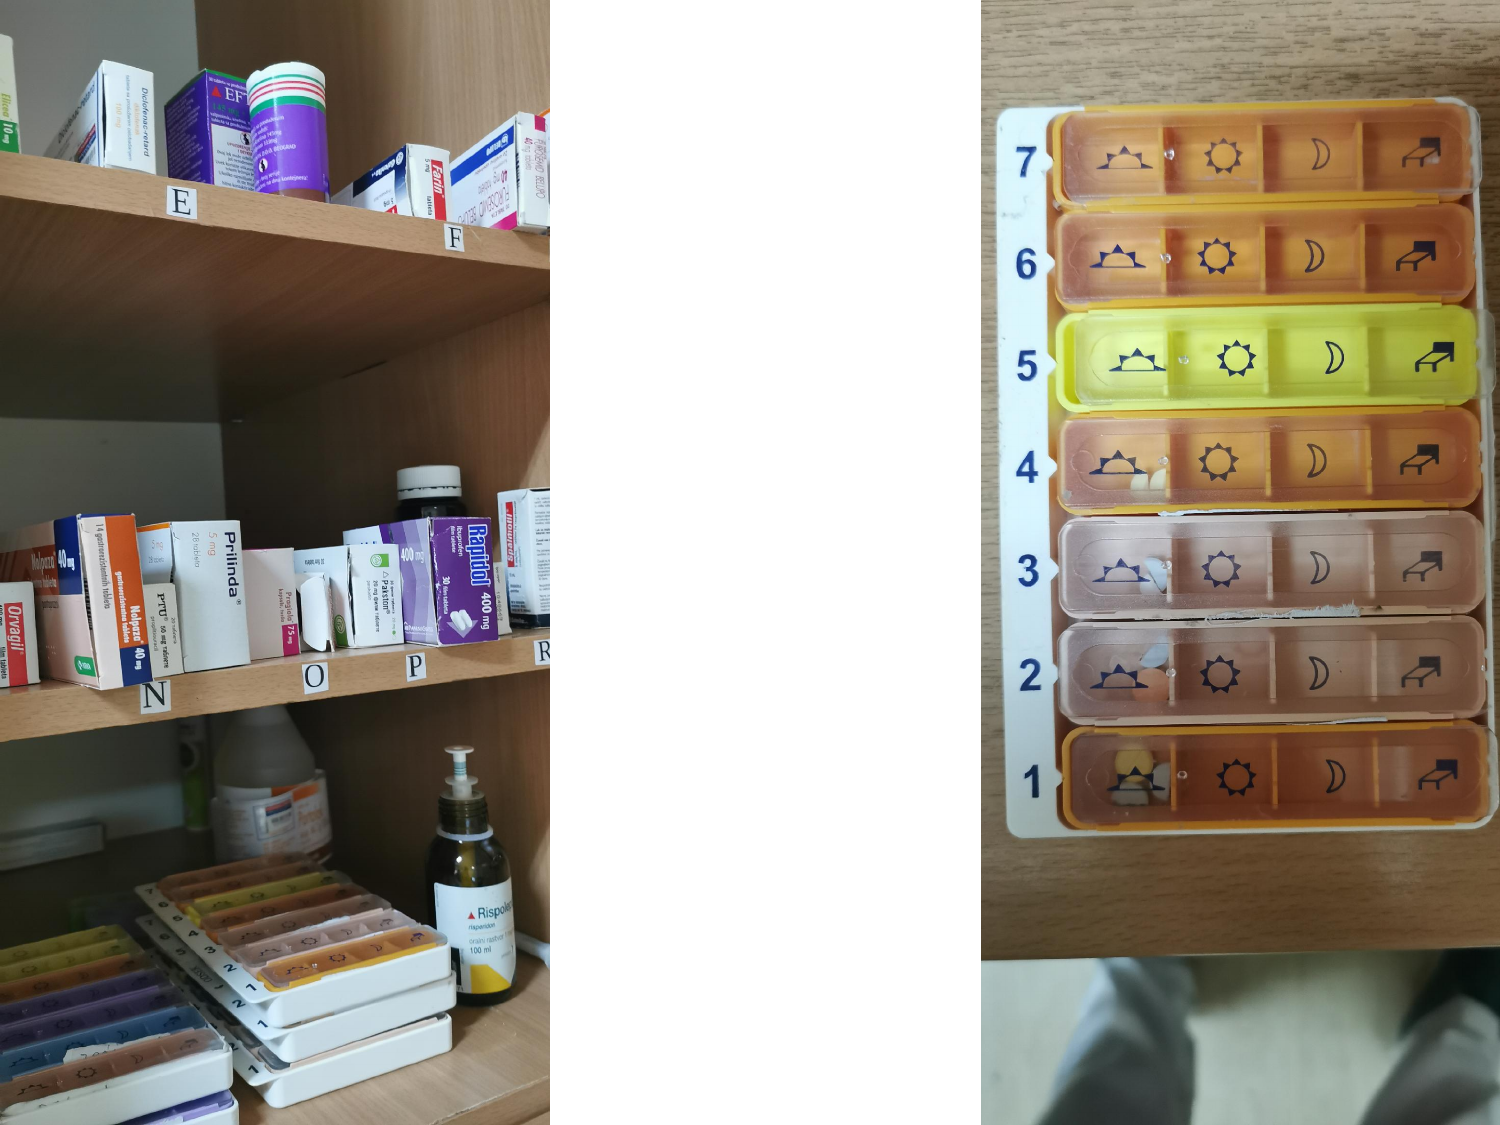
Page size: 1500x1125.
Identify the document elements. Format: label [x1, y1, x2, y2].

picture [981, 0, 1500, 1125]
picture [0, 0, 551, 1125]
